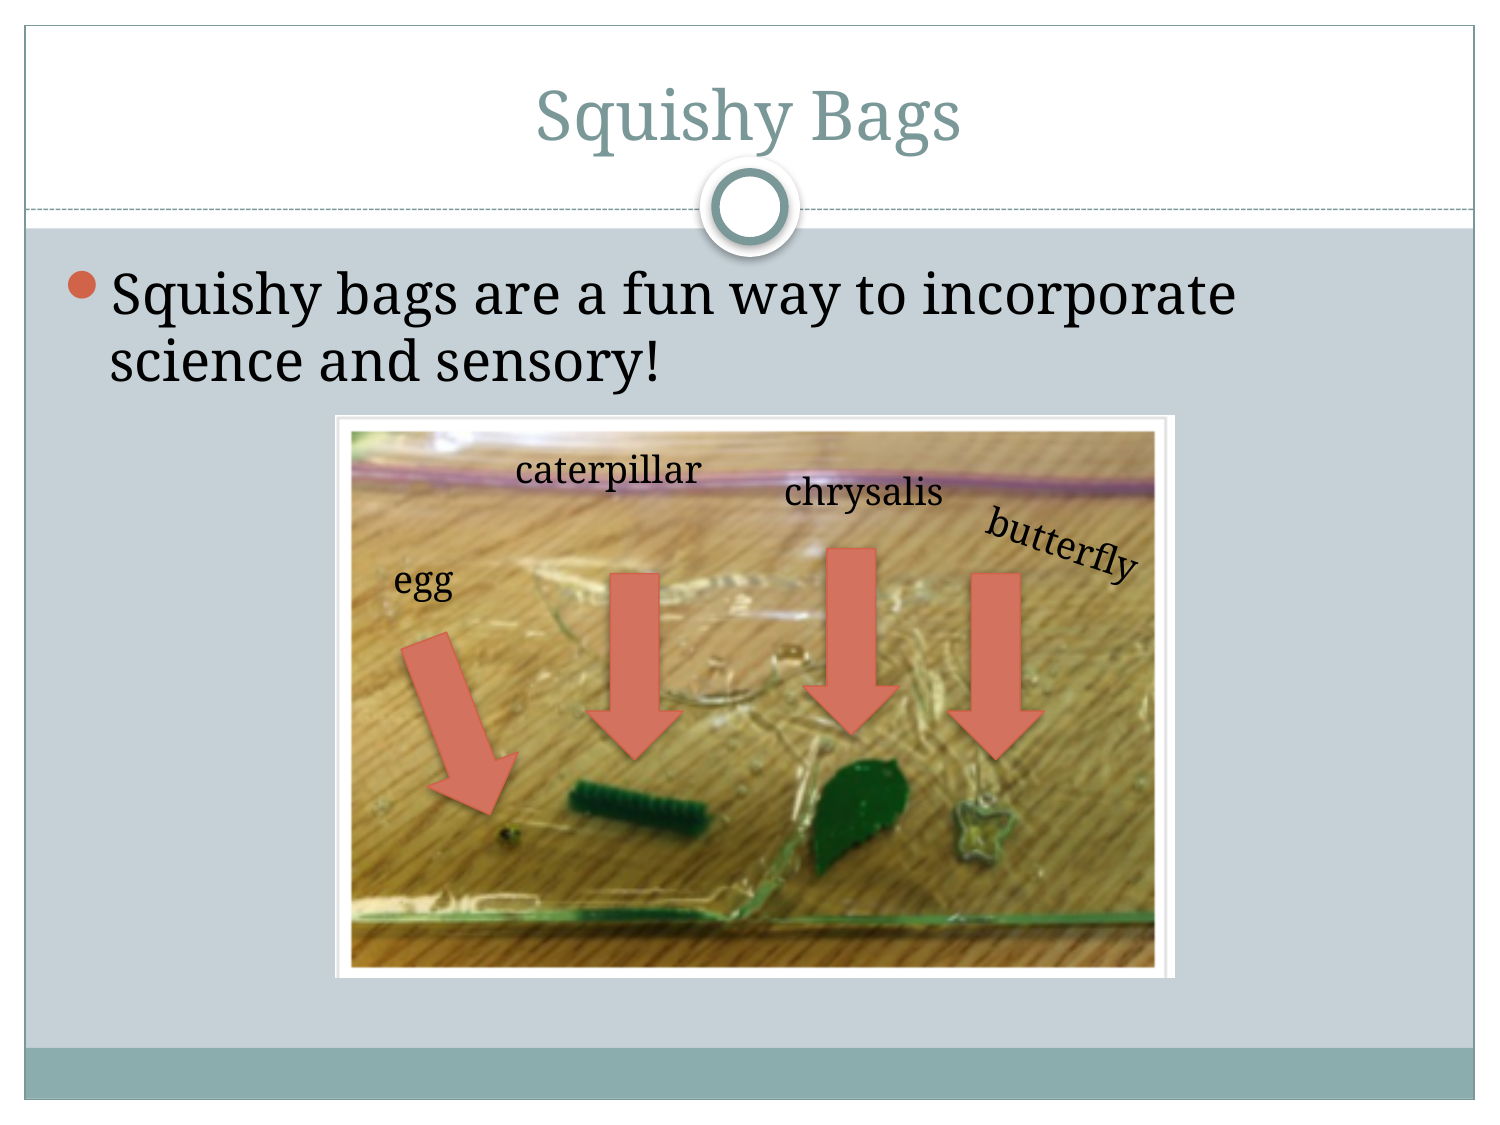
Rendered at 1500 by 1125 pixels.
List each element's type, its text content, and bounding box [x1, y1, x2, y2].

picture [335, 415, 1176, 978]
list Squishy bags are a fun way to incorporate science and sensory! [49, 250, 1445, 1001]
title Squishy Bags [49, 37, 1450, 162]
